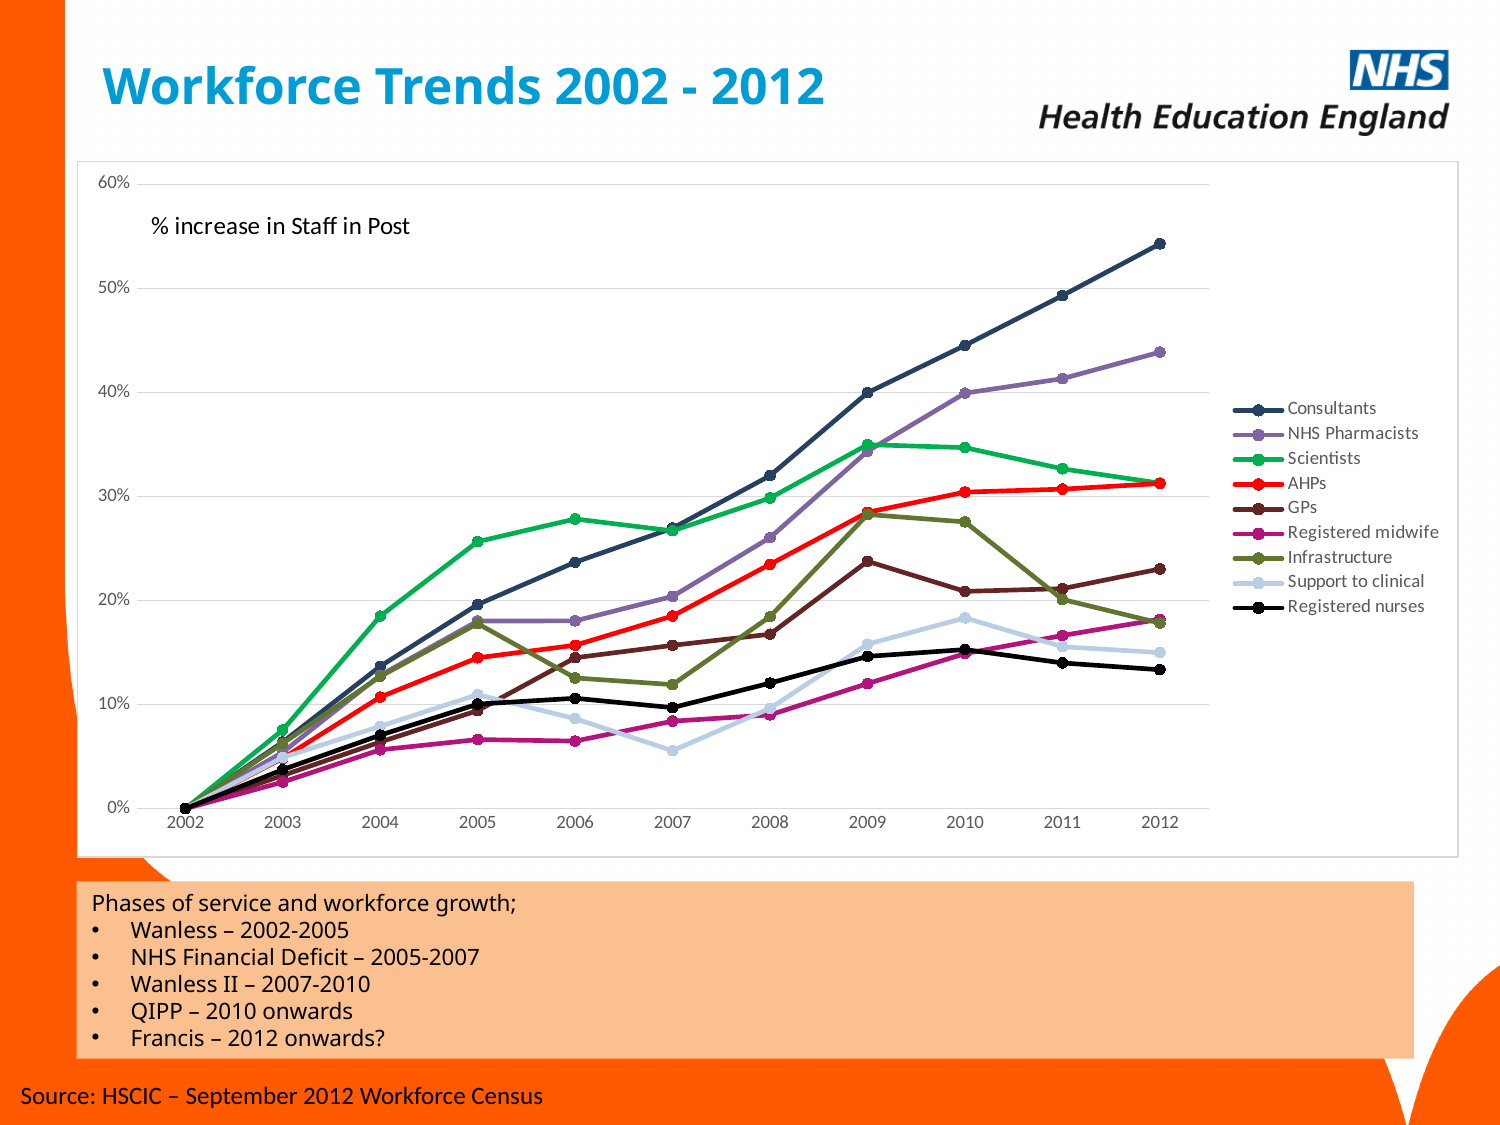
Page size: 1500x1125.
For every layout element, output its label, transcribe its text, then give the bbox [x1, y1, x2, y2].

text_box Source: HSCIC – September 2012 Workforce Census [5, 1072, 585, 1117]
picture [0, 0, 1500, 1125]
chart [76, 160, 1459, 858]
title Workforce Trends 2002 - 2012 [87, 30, 1425, 138]
text_box Phases of service and workforce growth; Wanless – 2002-2005 NHS Financial Deficit – 2005-2007 Wanless II – 2007-2010 QIPP – 2010 onwards Francis – 2012 onwards? [76, 881, 1415, 1059]
